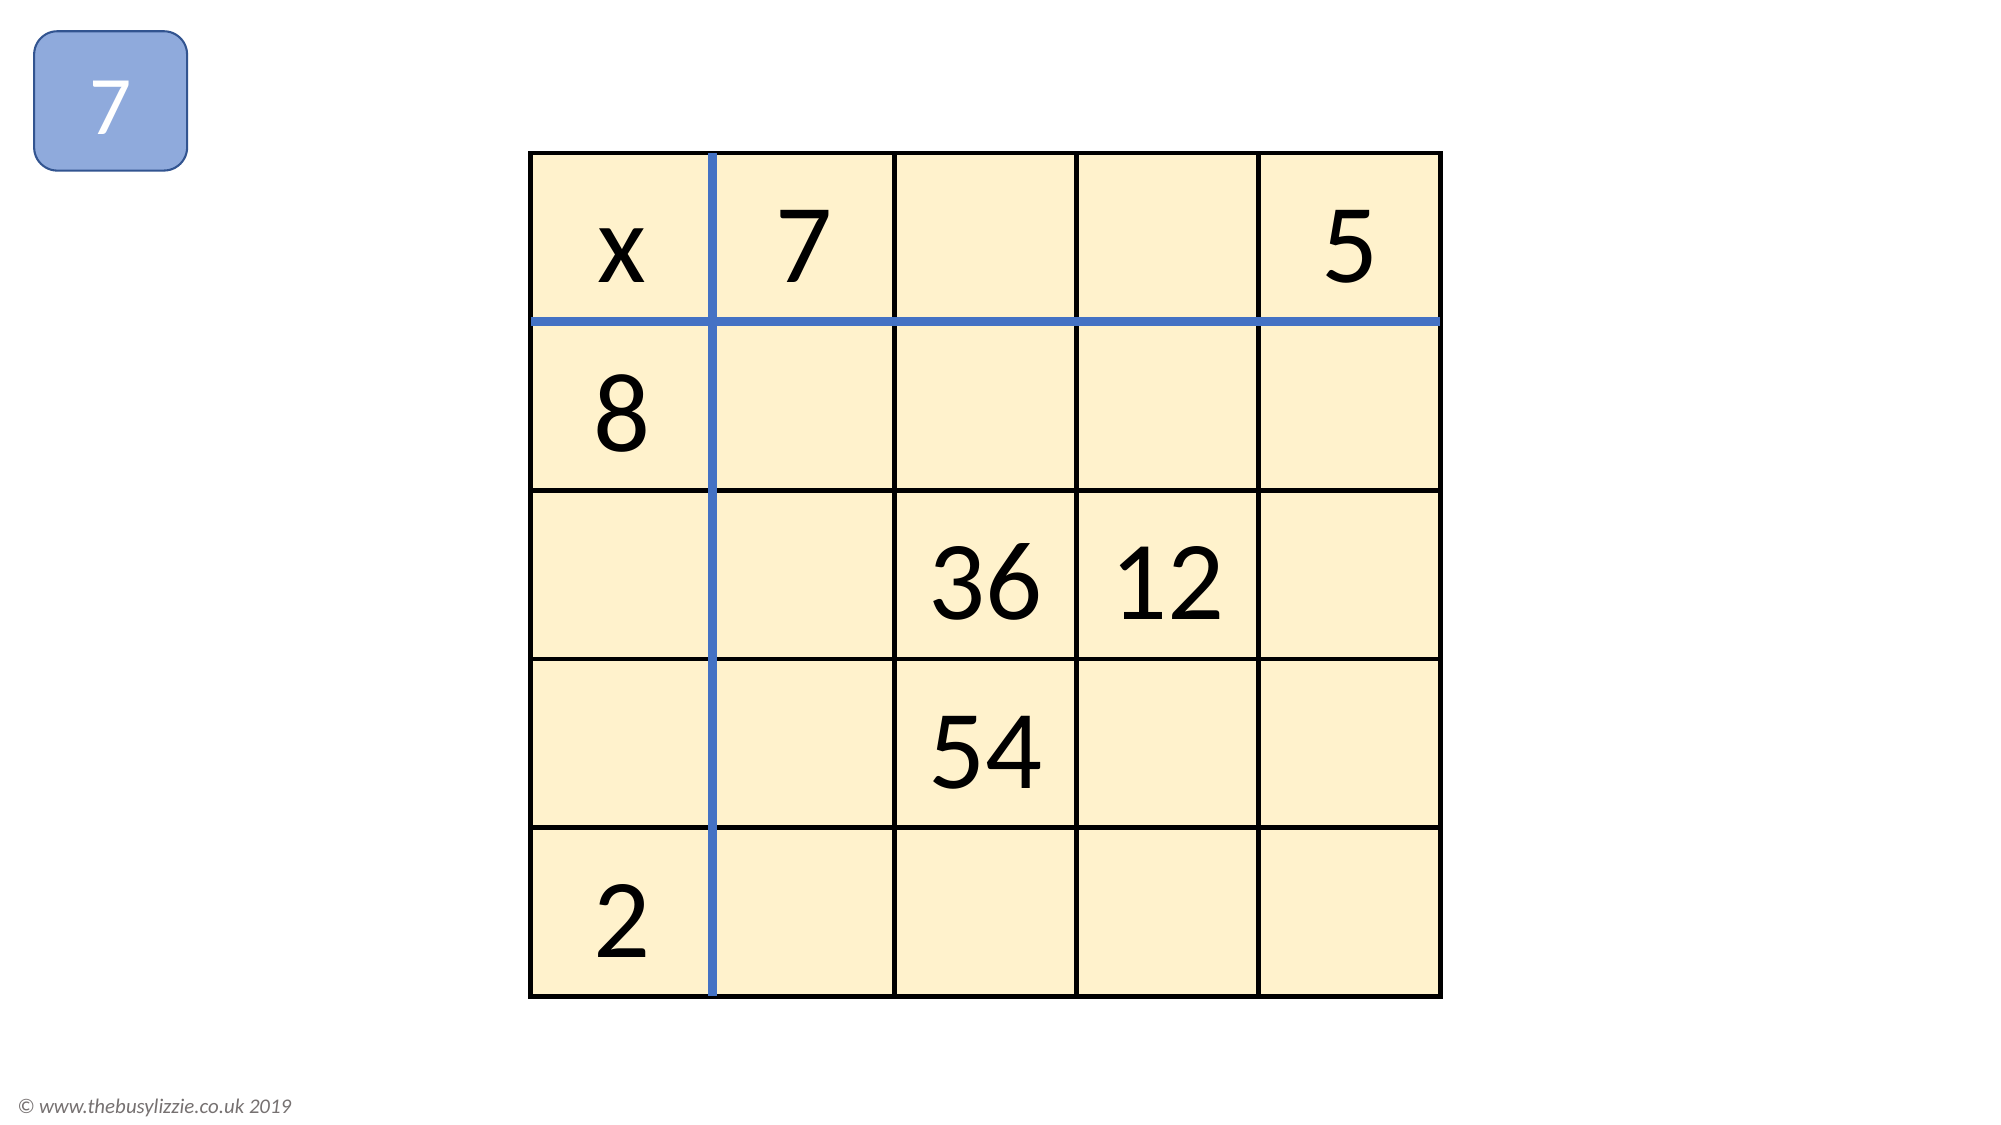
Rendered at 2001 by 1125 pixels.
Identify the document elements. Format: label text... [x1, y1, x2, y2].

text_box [530, 152, 1441, 997]
text_box © www.thebusylizzie.co.uk 2019 [2, 1085, 312, 1125]
text_box 7 [33, 30, 189, 172]
